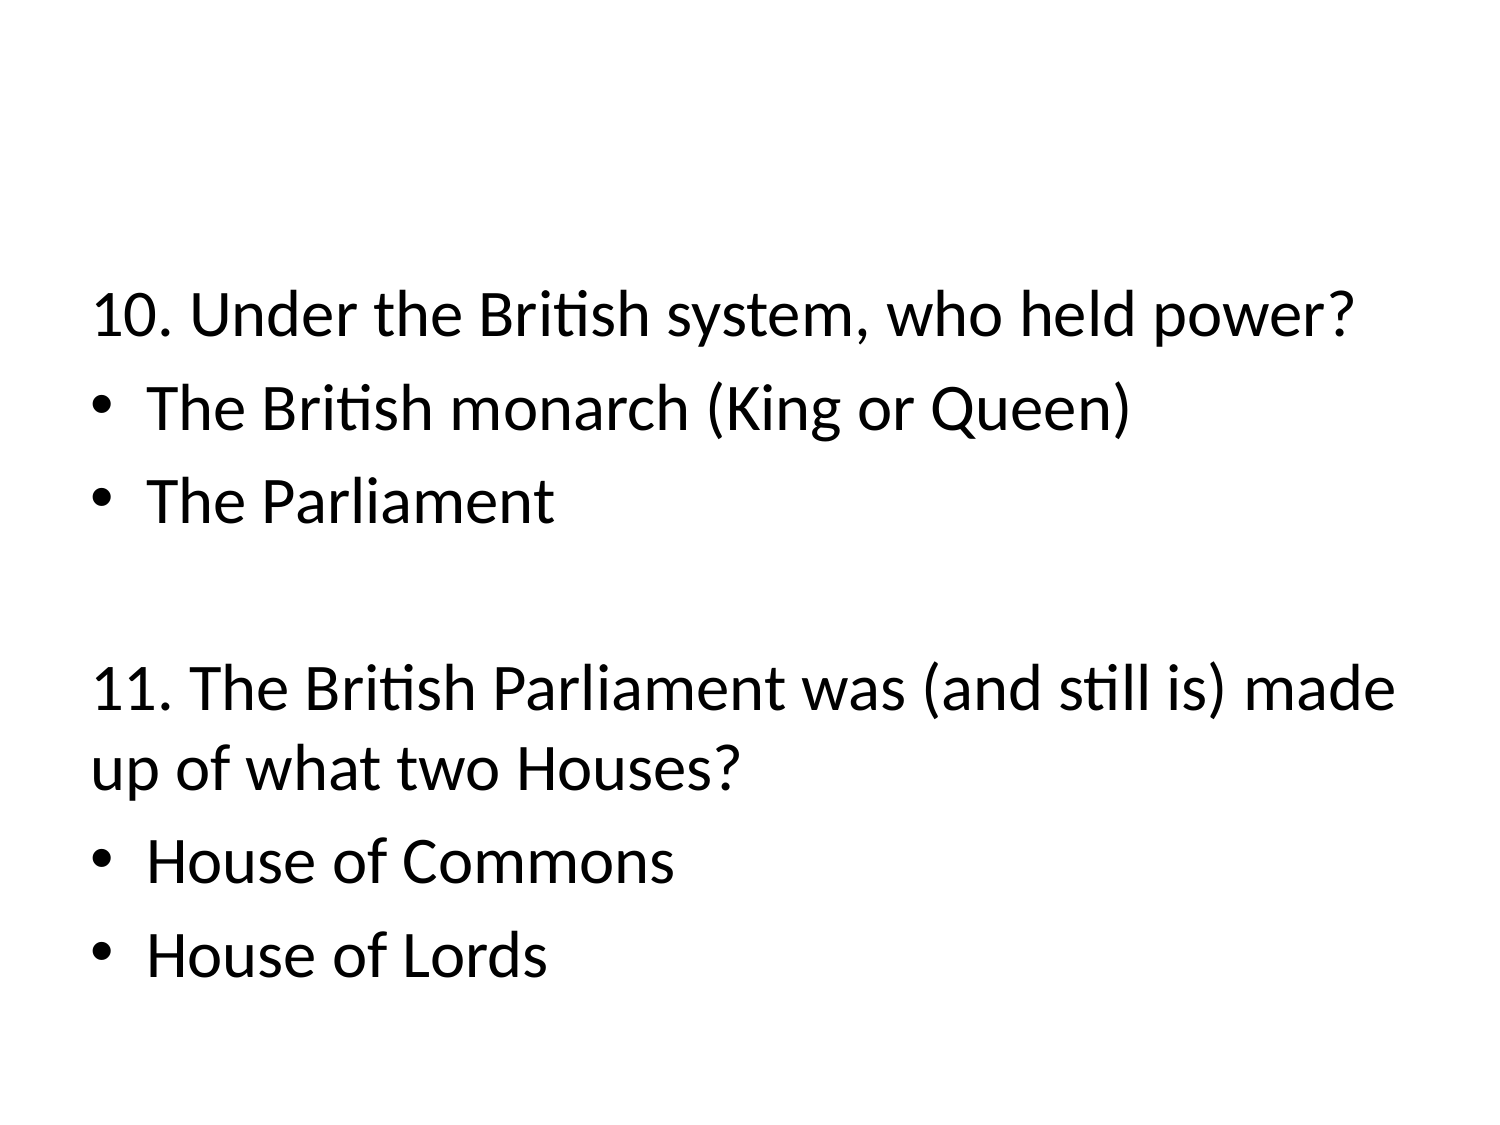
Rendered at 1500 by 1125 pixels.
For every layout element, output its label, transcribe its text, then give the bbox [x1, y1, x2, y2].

list 10. Under the British system, who held power? The British monarch (King or Queen) The Parliament 11. The British Parliament was (and still is) made up of what two Houses? House of Commons House of Lords [75, 262, 1425, 1005]
